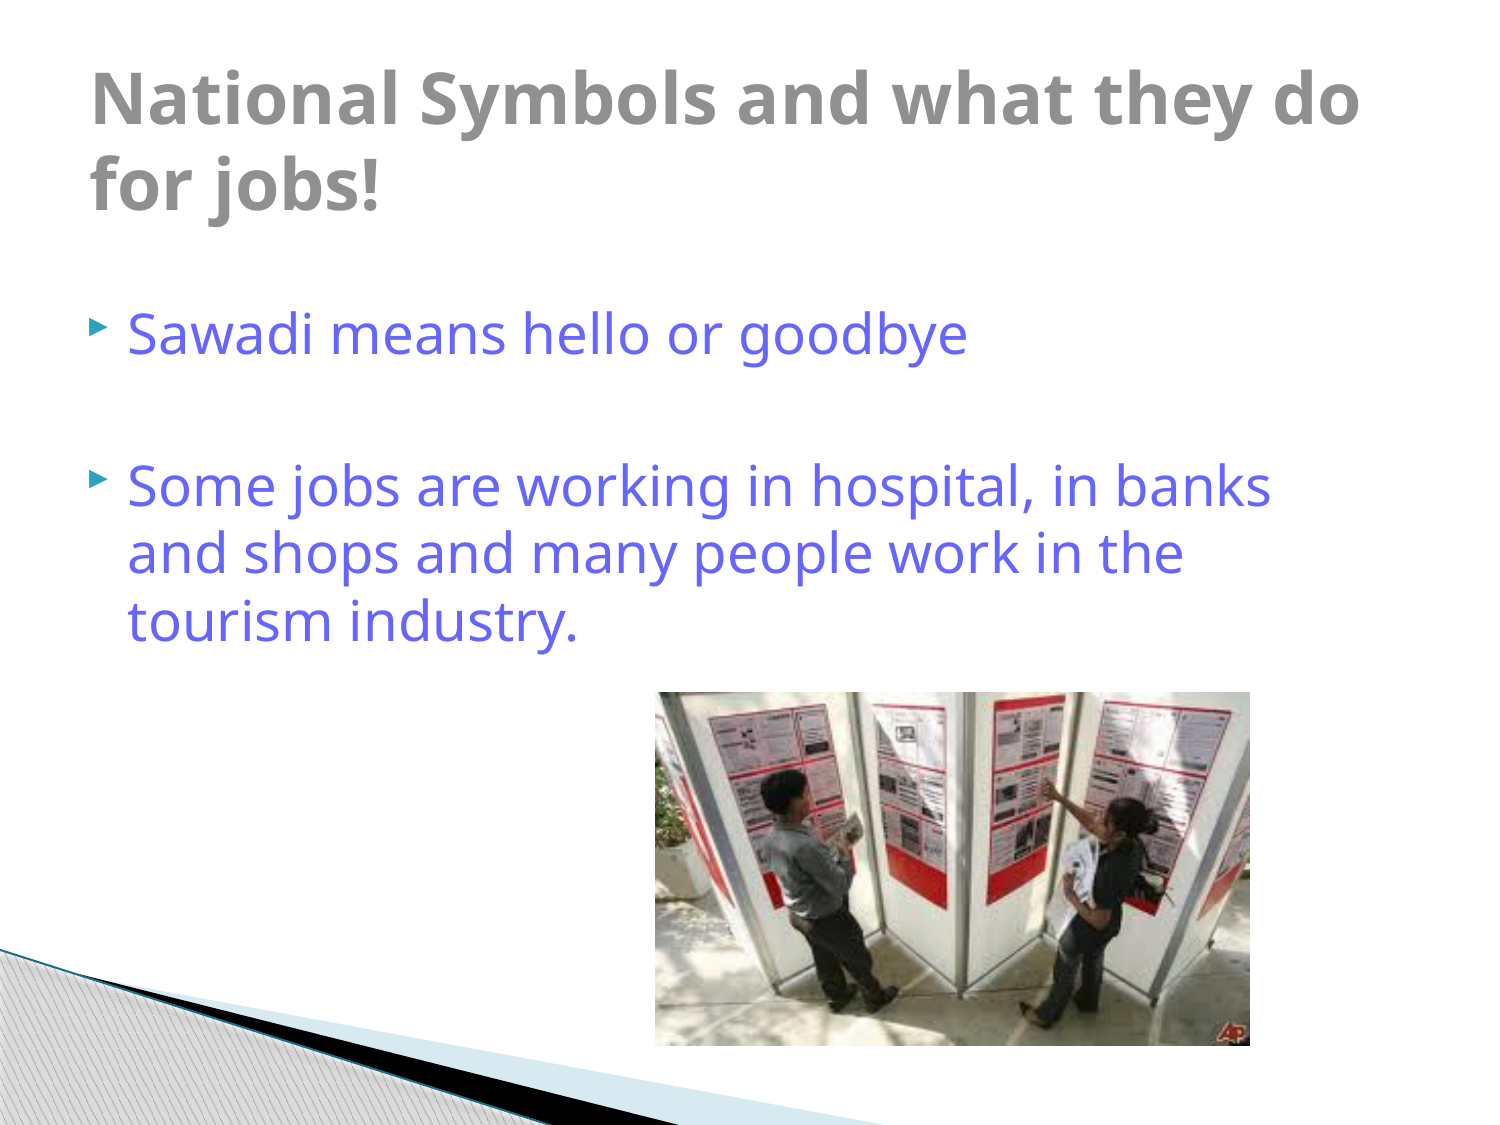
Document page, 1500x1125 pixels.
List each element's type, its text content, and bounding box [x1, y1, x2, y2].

title National Symbols and what they do for jobs! [75, 45, 1425, 233]
picture [655, 692, 1250, 1046]
list Sawadi means hello or goodbye Some jobs are working in hospital, in banks and shops and many people work in the tourism industry. [53, 290, 1404, 1034]
